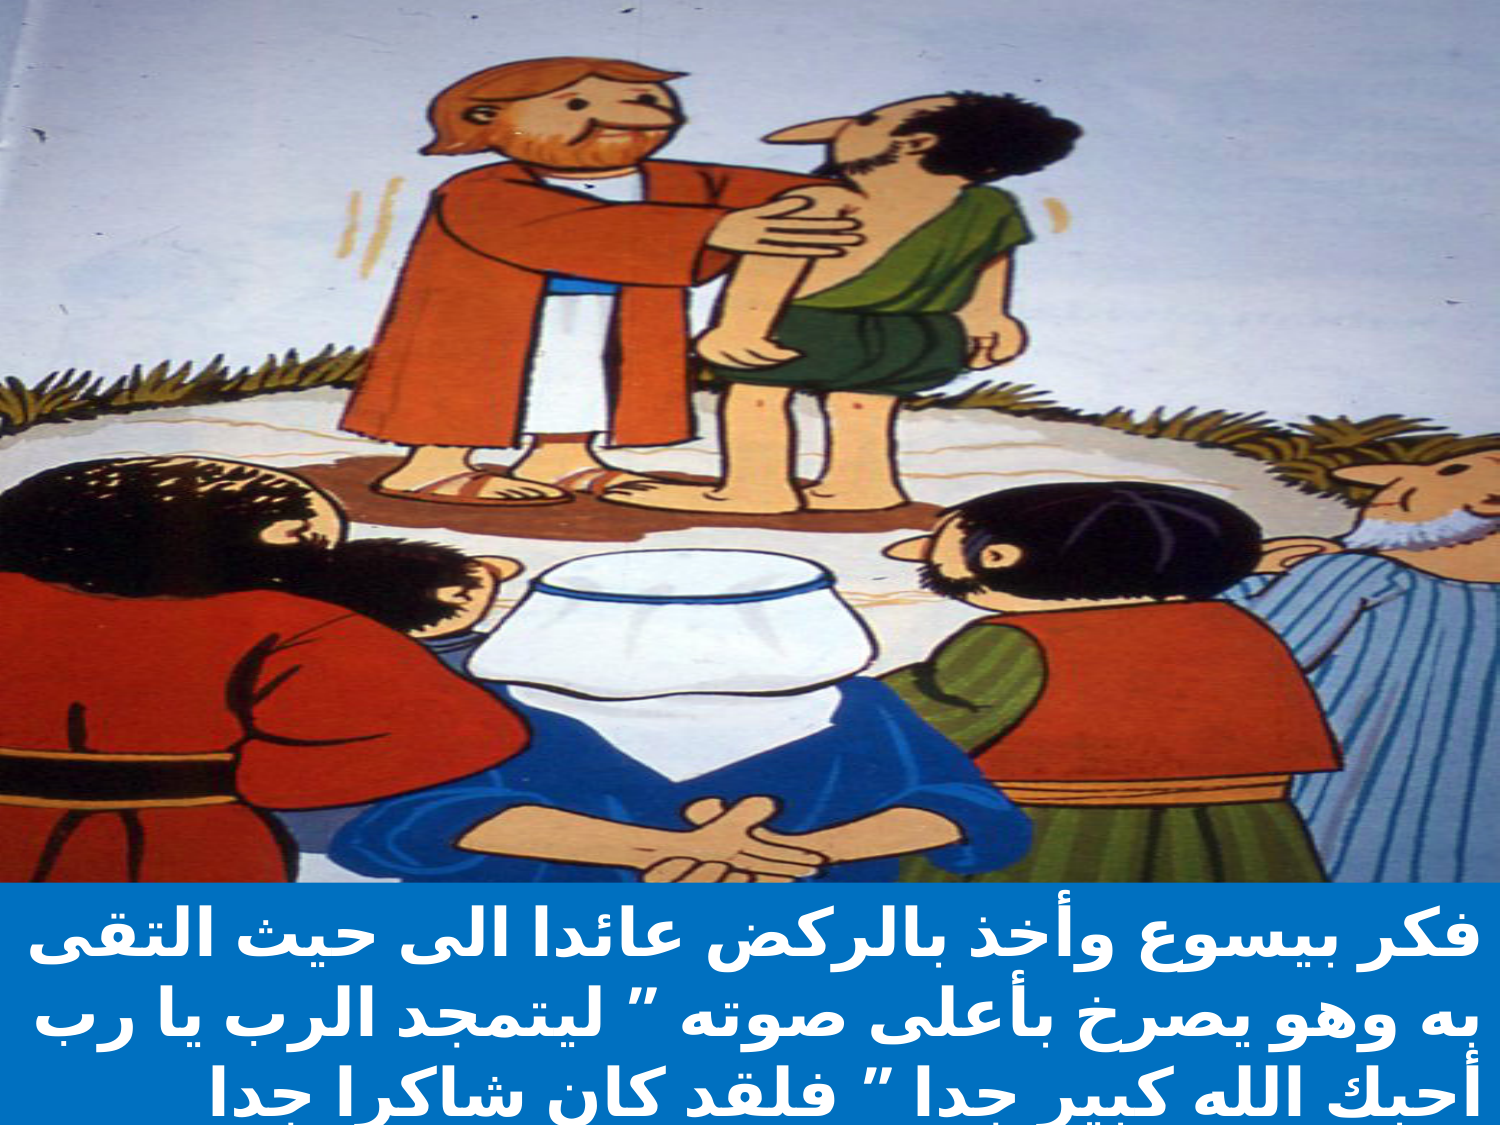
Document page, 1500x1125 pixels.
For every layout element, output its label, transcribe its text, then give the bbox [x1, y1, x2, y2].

text_box فكر بيسوع وأخذ بالركض عائدا الى حيث التقى به وهو يصرخ بأعلى صوته ” ليتمجد الرب يا رب أحبك الله كبير جدا ” فلقد كان شاكرا جدا ليسوع لأنه شفاه... [0, 898, 1500, 1125]
picture [0, 0, 1500, 891]
